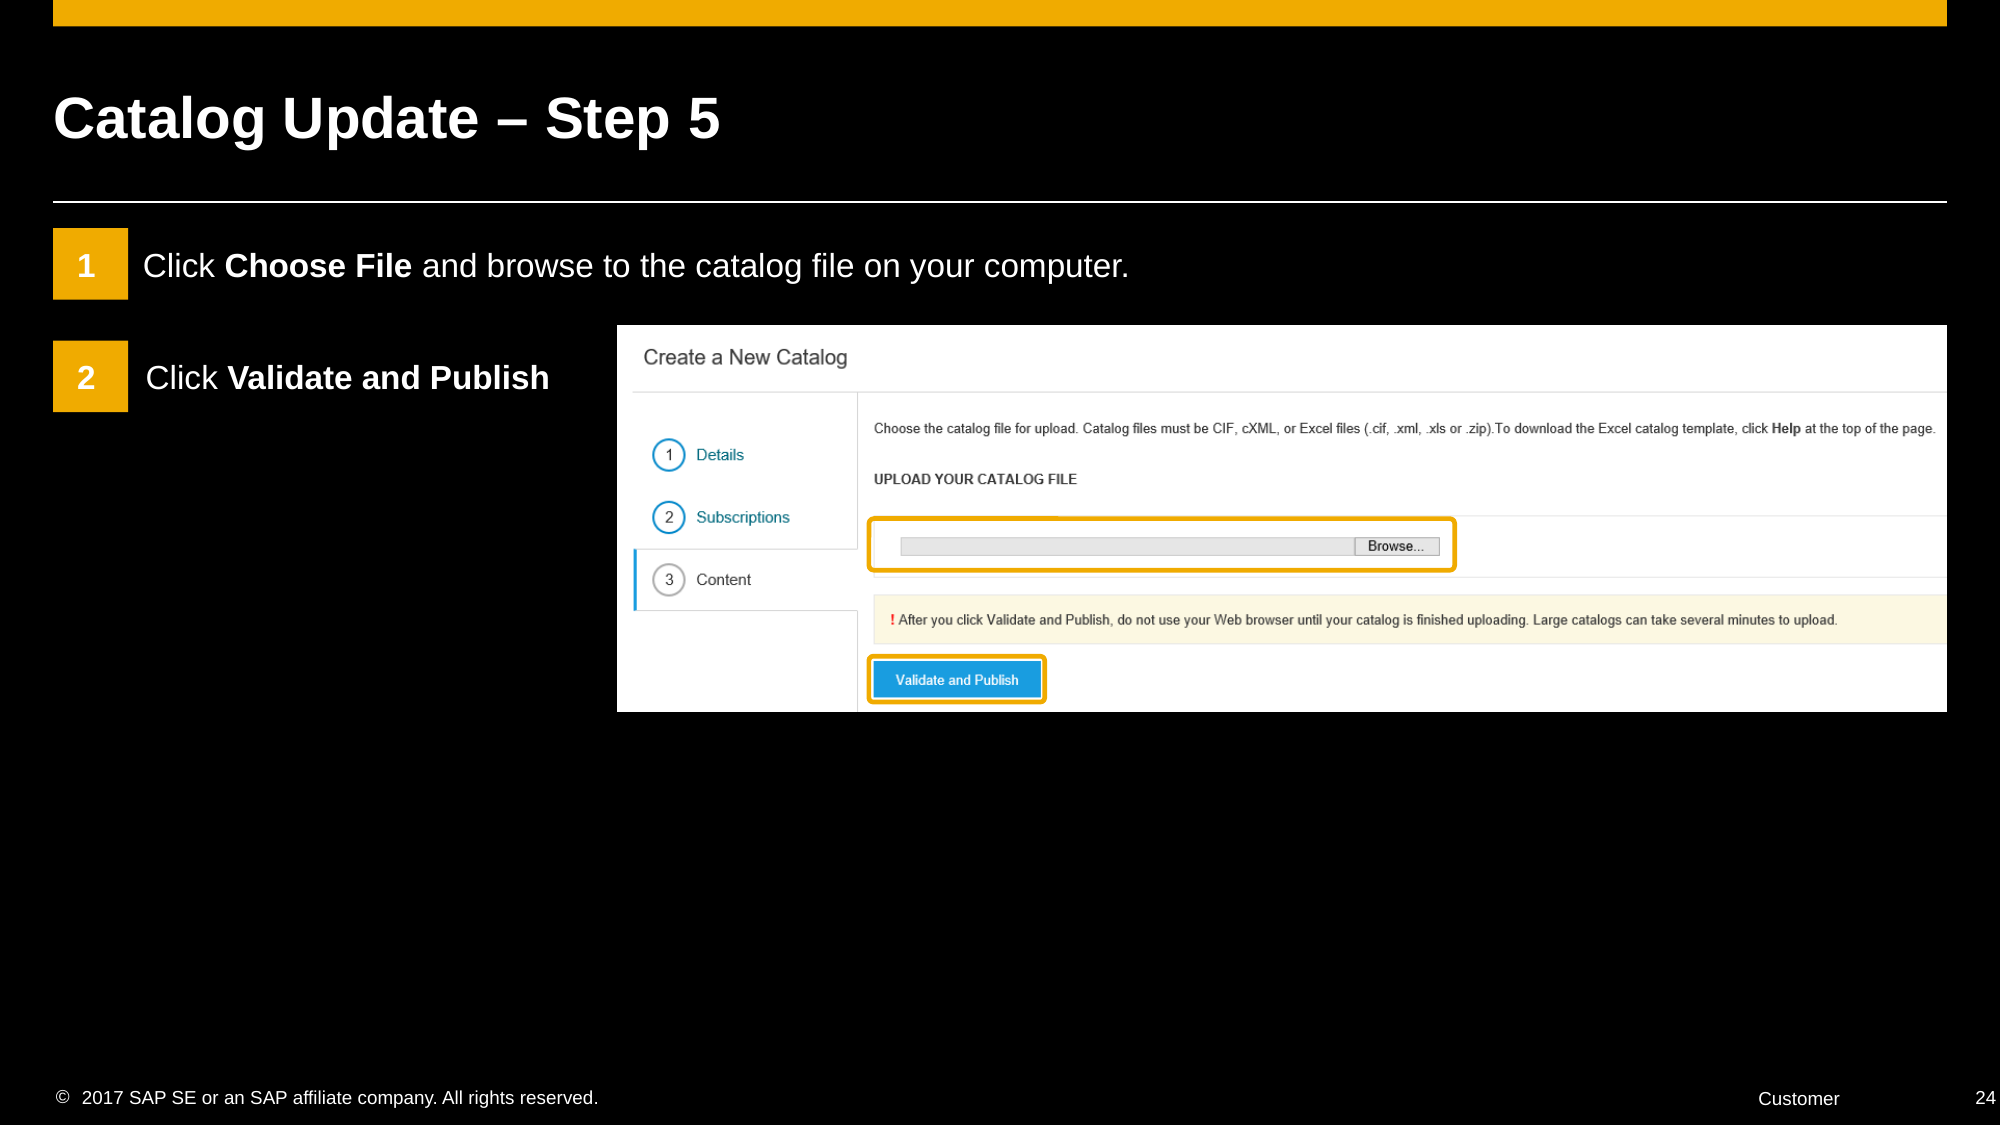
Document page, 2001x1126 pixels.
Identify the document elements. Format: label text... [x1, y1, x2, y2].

text_box Click Choose File and browse to the catalog file on your computer. [128, 236, 1189, 292]
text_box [617, 325, 1948, 713]
text_box Click Validate and Publish [130, 348, 575, 404]
title Catalog Update – Step 5 [53, 53, 1947, 178]
text_box 1 [53, 228, 129, 300]
text_box 2 [53, 340, 129, 413]
